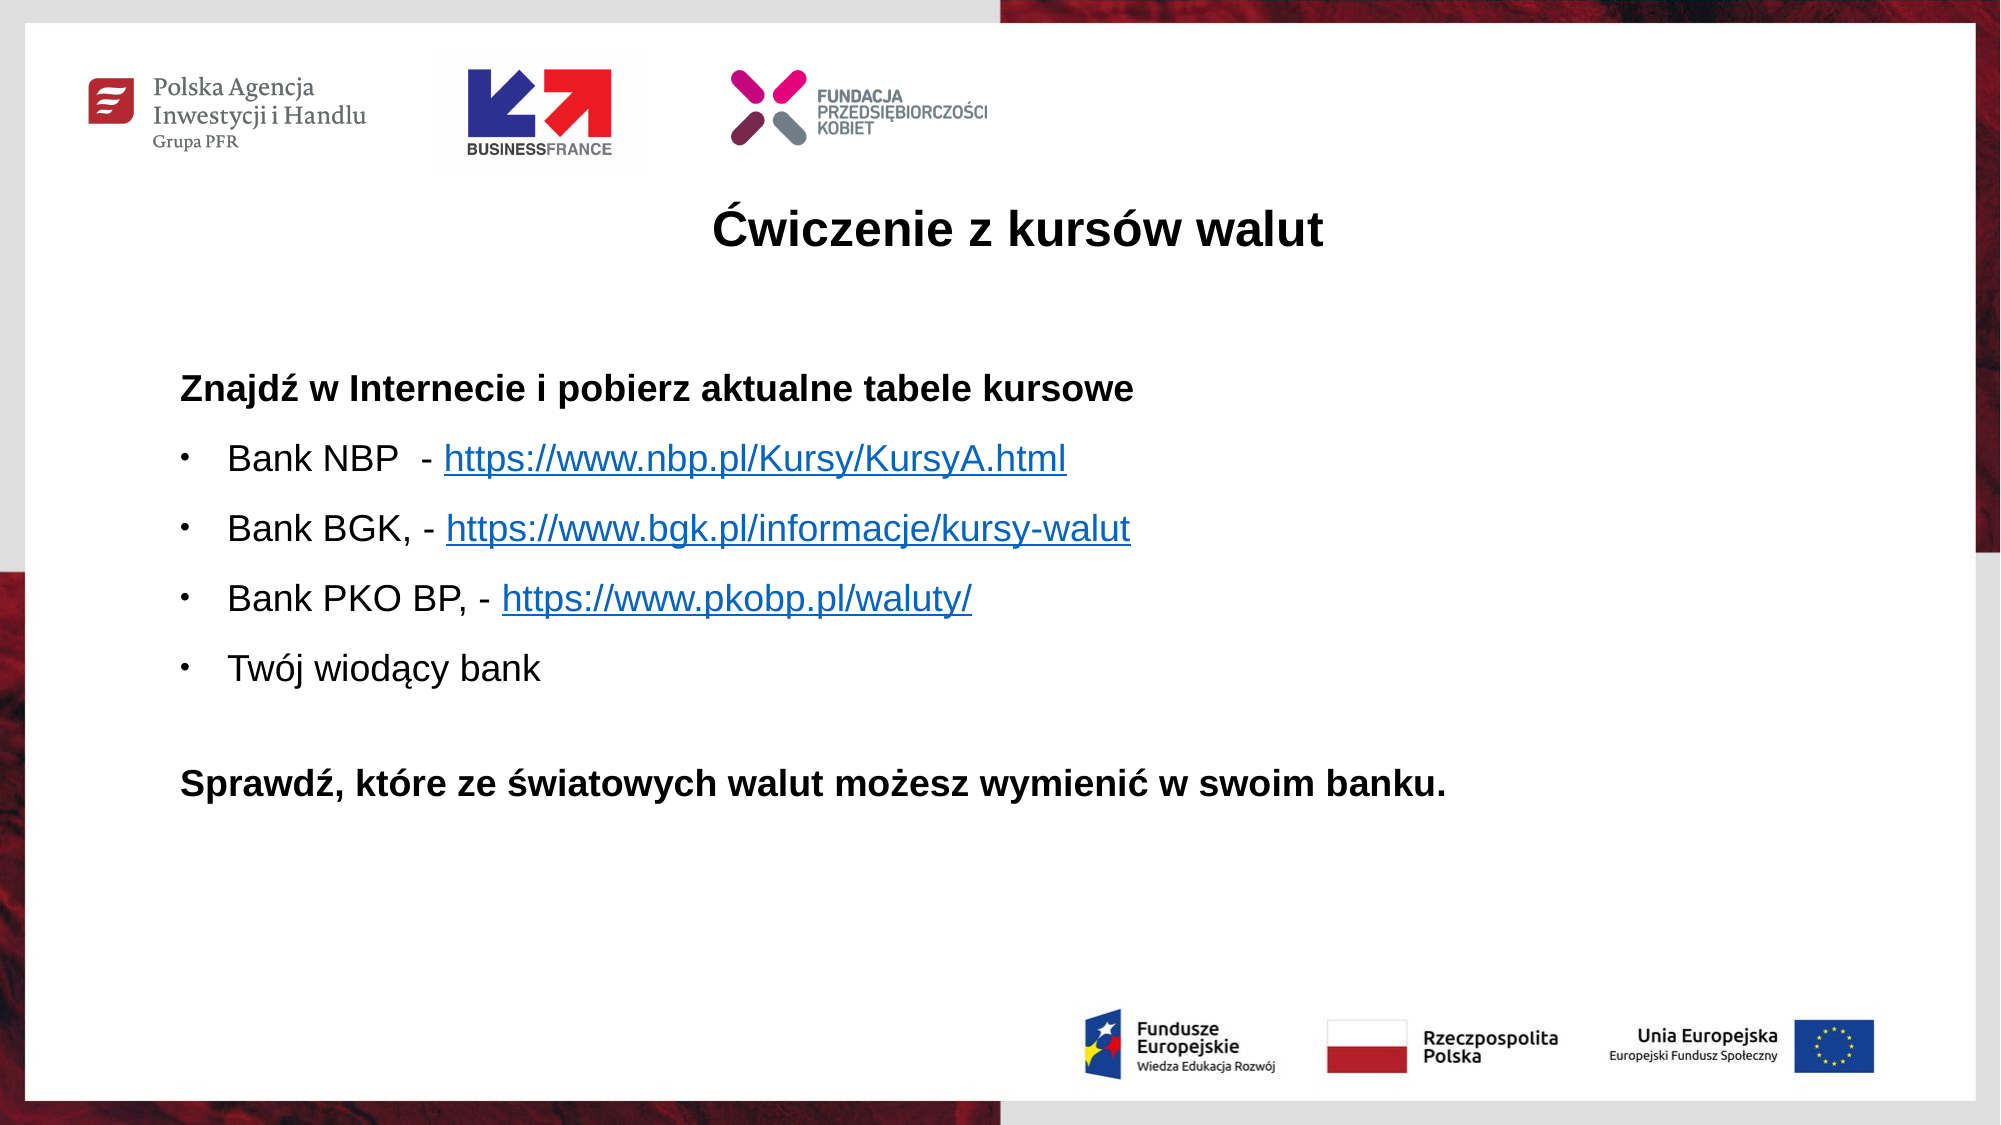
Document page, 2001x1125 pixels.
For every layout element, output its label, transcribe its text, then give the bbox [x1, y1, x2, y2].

picture [0, 0, 2001, 1125]
list Znajdź w Internecie i pobierz aktualne tabele kursowe Bank NBP - https://www.nbp.pl/Kursy/KursyA.html Bank BGK, - https://www.bgk.pl/informacje/kursy-walut Bank PKO BP, - https://www.pkobp.pl/waluty/ Twój wiodący bank Sprawdź, które ze światowych walut możesz wymienić w swoim banku. [127, 356, 1873, 1076]
title Ćwiczenie z kursów walut [188, 167, 1863, 294]
